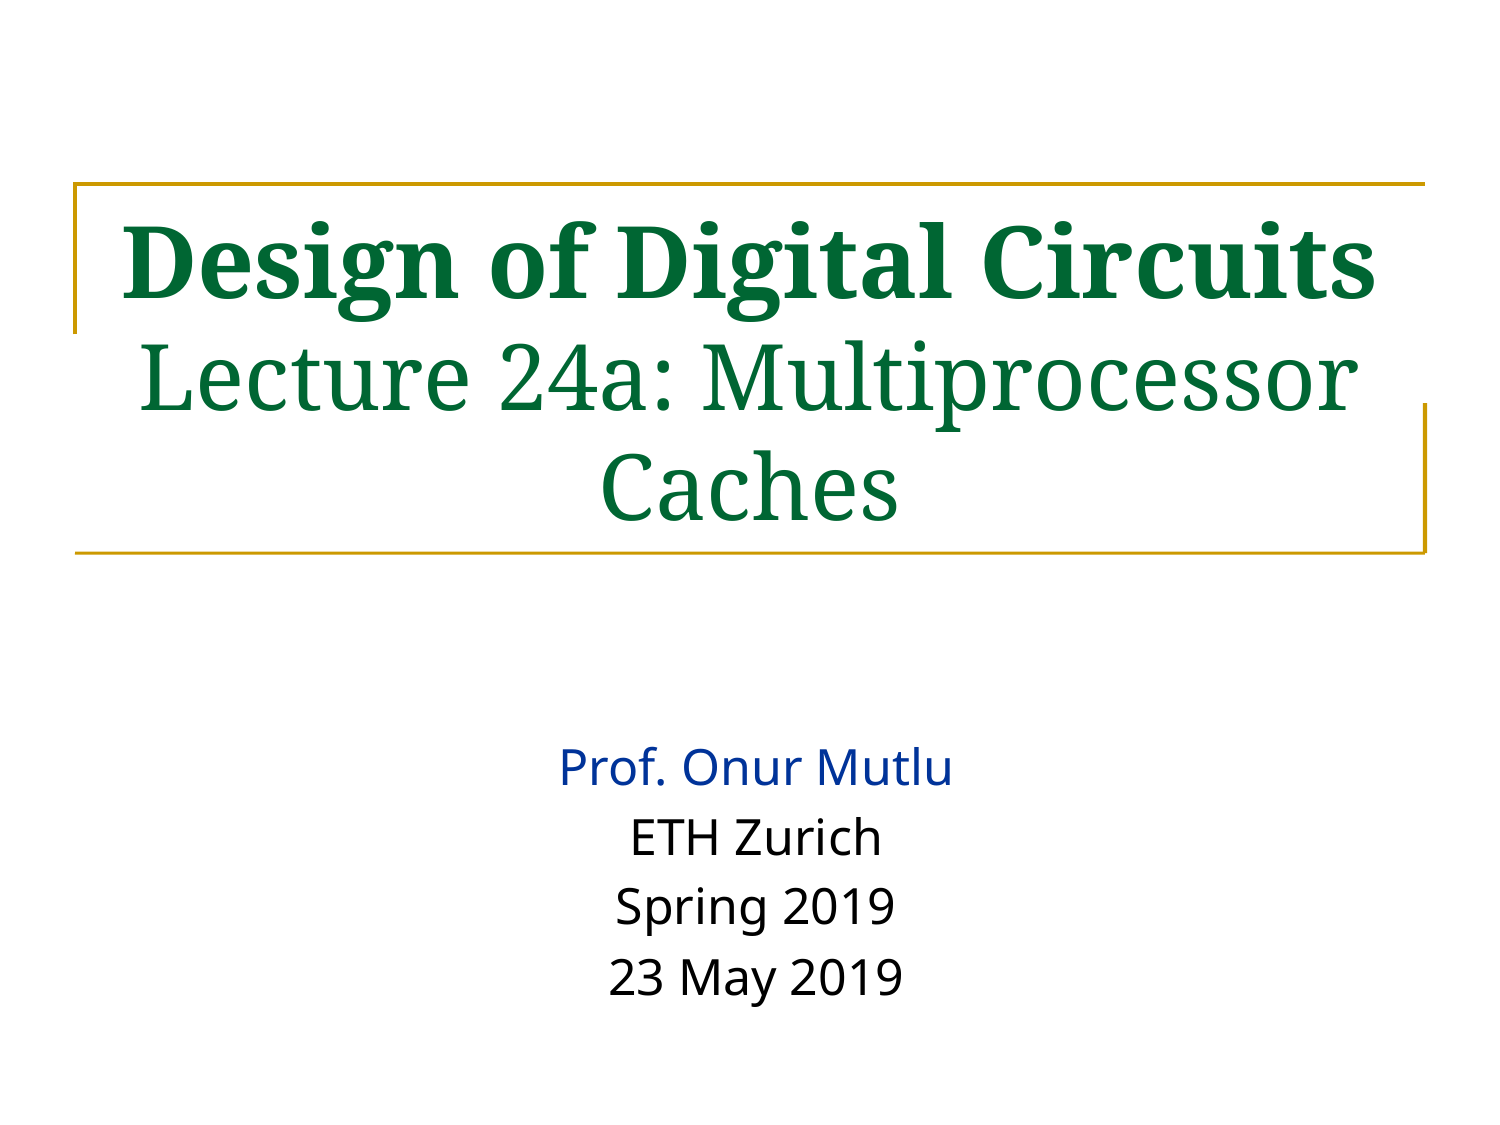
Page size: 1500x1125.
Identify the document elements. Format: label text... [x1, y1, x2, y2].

title Design of Digital Circuits Lecture 24a: Multiprocessor Caches [75, 187, 1425, 550]
subtitle Prof. Onur Mutlu ETH Zurich Spring 2019 23 May 2019 [112, 587, 1400, 1064]
